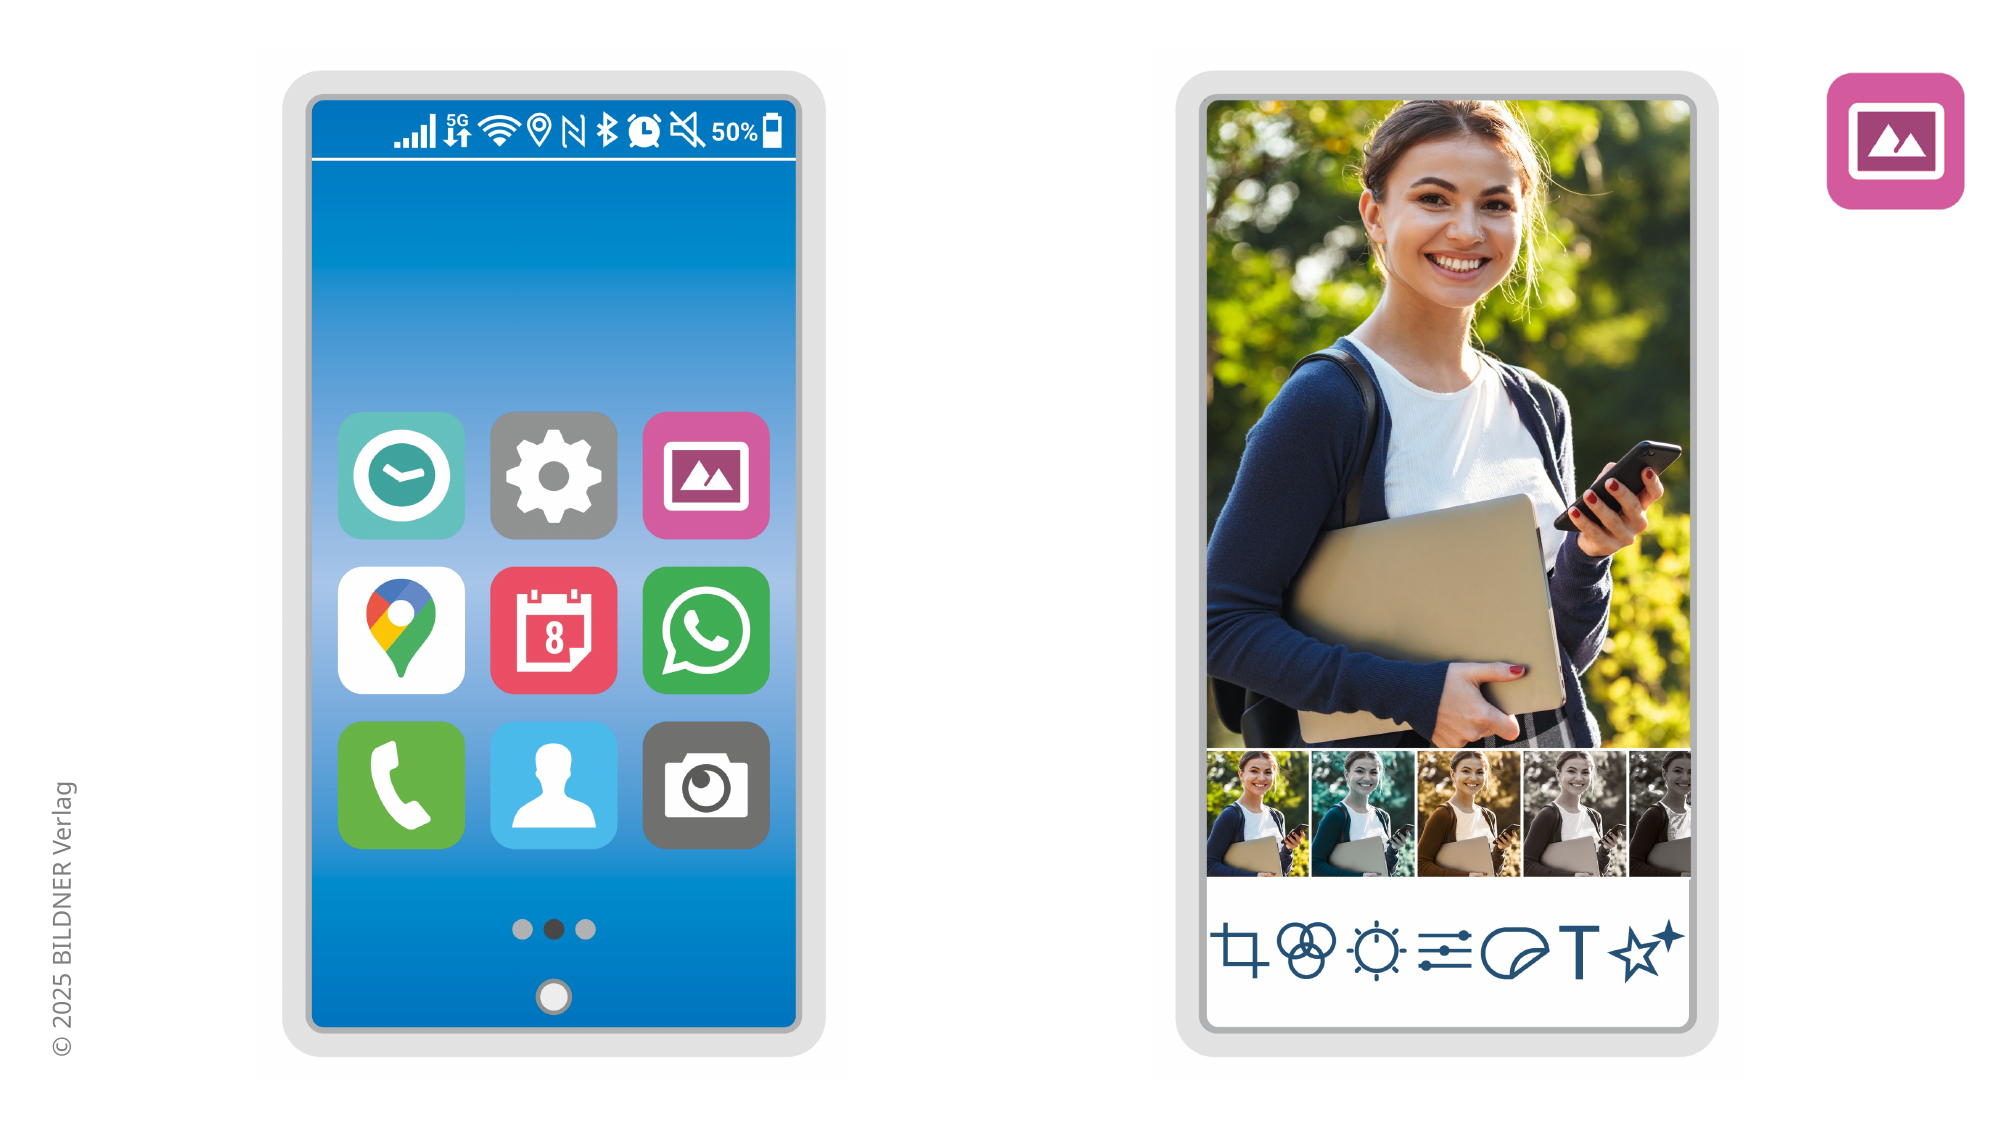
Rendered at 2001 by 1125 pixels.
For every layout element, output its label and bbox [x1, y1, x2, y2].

picture [1826, 72, 1965, 210]
picture [254, 43, 853, 1084]
picture [1147, 43, 1746, 1084]
